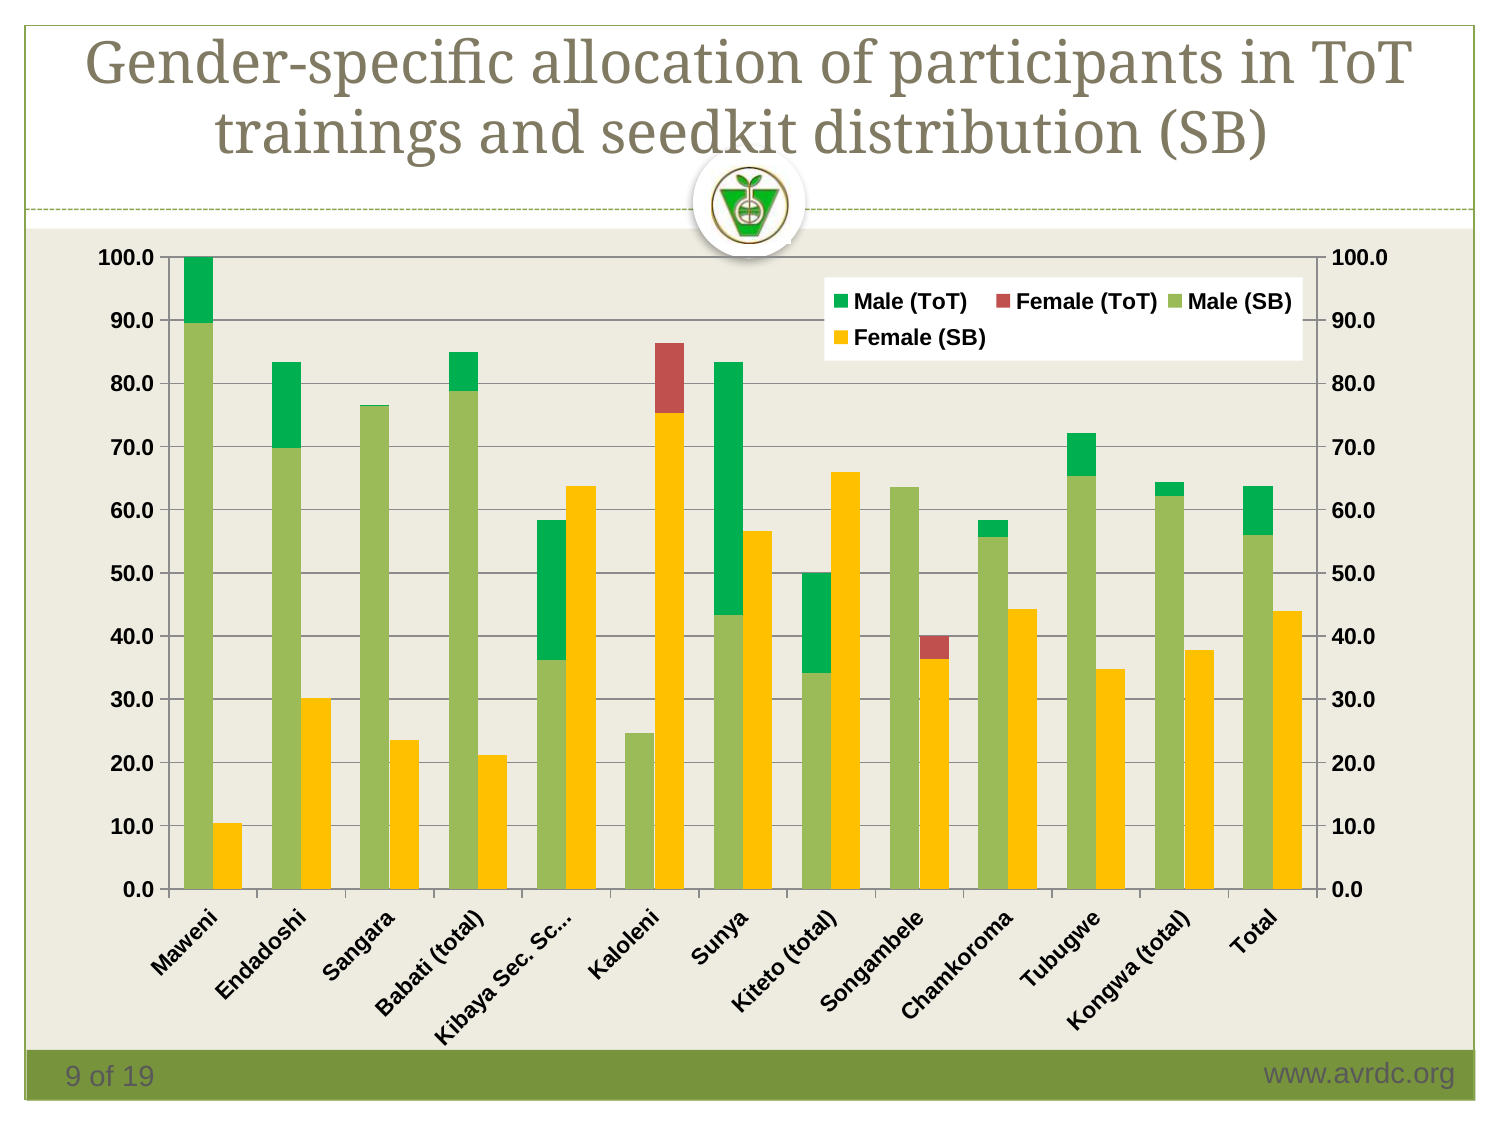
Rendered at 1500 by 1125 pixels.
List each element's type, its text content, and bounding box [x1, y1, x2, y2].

title Gender-specific allocation of participants in ToT trainings and seedkit distribution (SB) [49, 48, 1450, 173]
picture [711, 173, 791, 231]
slide_number 9 of 19 [50, 1049, 450, 1100]
chart [76, 231, 1412, 1059]
